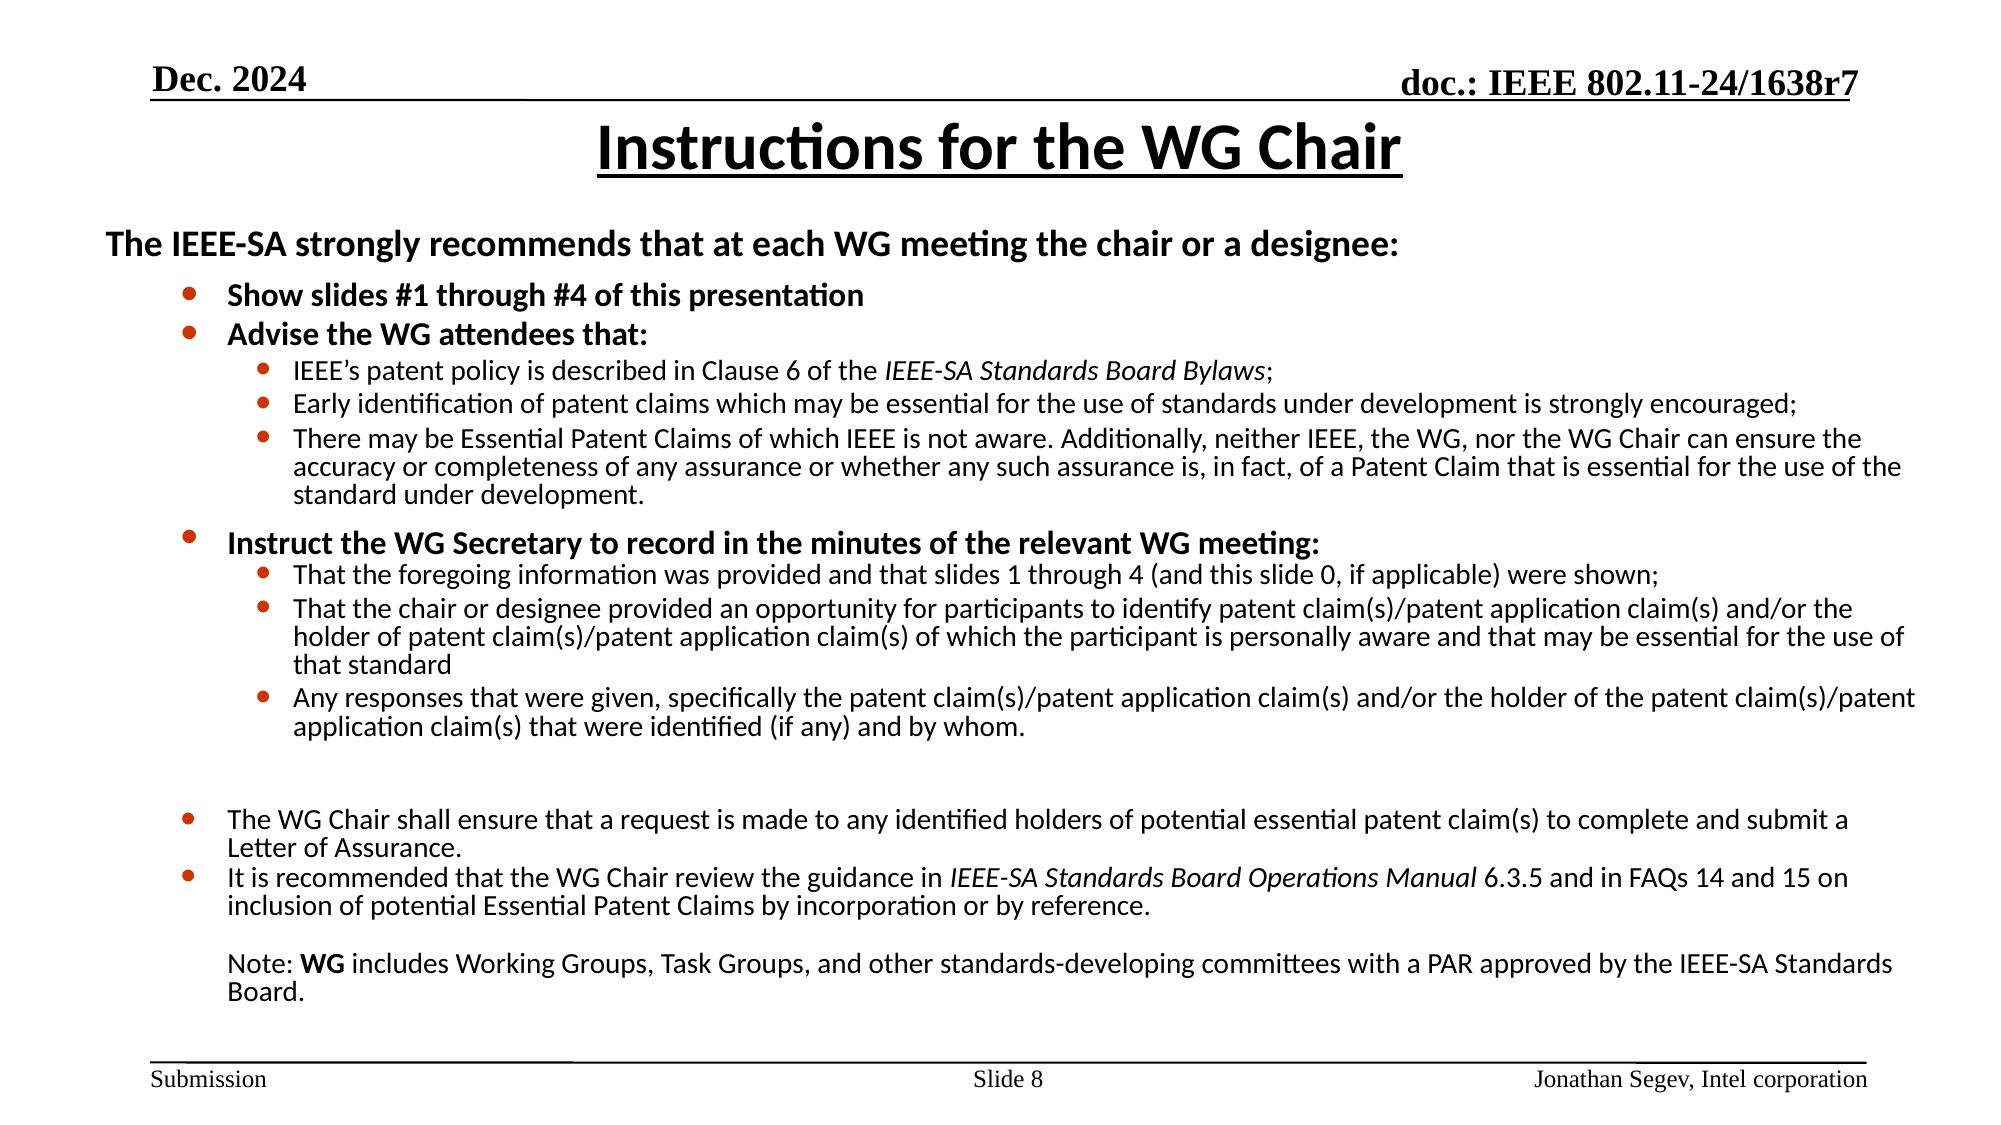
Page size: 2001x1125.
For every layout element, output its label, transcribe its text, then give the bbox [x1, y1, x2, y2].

slide_number Slide 8 [950, 1061, 1067, 1123]
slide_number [152, 54, 563, 100]
footer Jonathan Segev, Intel corporation [1171, 1061, 1869, 1093]
title Instructions for the WG Chair [149, 112, 1850, 173]
list The IEEE-SA strongly recommends that at each WG meeting the chair or a designee: Show slides #1 through #4 of this presentation Advise the WG attendees that: IEEE’s patent policy is described in Clause 6 of the IEEE-SA Standards Board Bylaws; Early identification of patent claims which may be essential for the use of standards under development is strongly encouraged; There may be Essential Patent Claims of which IEEE is not aware. Additionally, neither IEEE, the WG, nor the WG Chair can ensure the accuracy or completeness of any assurance or whether any such assurance is, in fact, of a Patent Claim that is essential for the use of the standard under development. Instruct the WG Secretary to record in the minutes of the relevant WG meeting: That the foregoing information was provided and that slides 1 through 4 (and this slide 0, if applicable) were shown; That the chair or designee provided an opportunity for participants to identify patent claim(s)/patent application claim(s) and/or the holder of patent claim(s)/patent application claim(s) of which the participant is personally aware and that may be essential for the use of that standard Any responses that were given, specifically the patent claim(s)/patent application claim(s) and/or the holder of the patent claim(s)/patent application claim(s) that were identified (if any) and by whom. The WG Chair shall ensure that a request is made to any identified holders of potential essential patent claim(s) to complete and submit a Letter of Assurance. It is recommended that the WG Chair review the guidance in IEEE-SA Standards Board Operations Manual 6.3.5 and in FAQs 14 and 15 on inclusion of potential Essential Patent Claims by incorporation or by reference. Note: WG includes Working Groups, Task Groups, and other standards-developing committees with a PAR approved by the IEEE-SA Standards Board. [90, 219, 1934, 1000]
